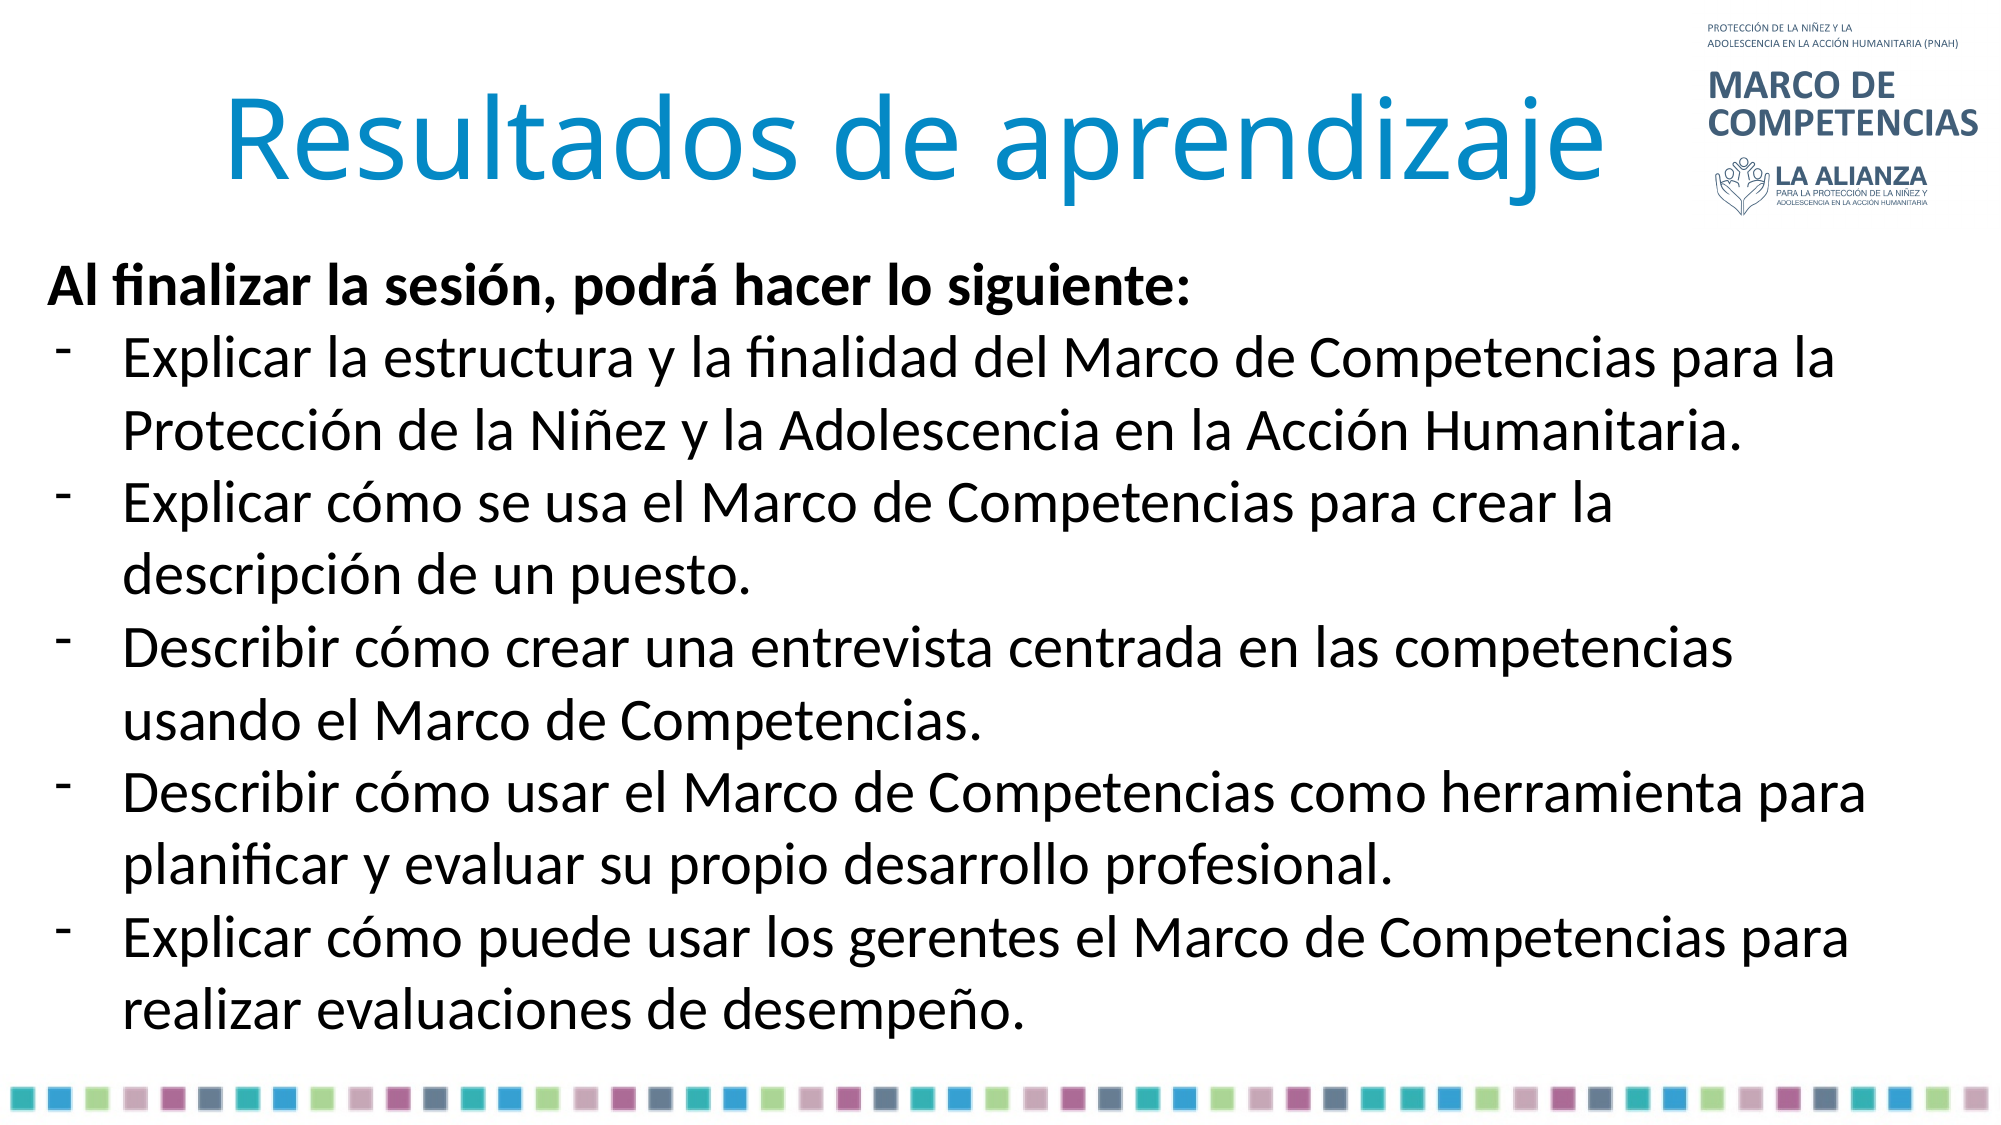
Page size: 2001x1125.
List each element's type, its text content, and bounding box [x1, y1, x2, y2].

picture [1691, 0, 2000, 229]
subtitle Al finalizar la sesión, podrá hacer lo siguiente: Explicar la estructura y la finalidad del Marco de Competencias para la Protección de la Niñez y la Adolescencia en la Acción Humanitaria. Explicar cómo se usa el Marco de Competencias para crear la descripción de un puesto. Describir cómo crear una entrevista centrada en las competencias usando el Marco de Competencias. Describir cómo usar el Marco de Competencias como herramienta para planificar y evaluar su propio desarrollo profesional. Explicar cómo puede usar los gerentes el Marco de Competencias para realizar evaluaciones de desempeño. [32, 237, 1895, 1050]
picture [0, 1074, 2000, 1125]
title Resultados de aprendizaje [165, 67, 1666, 212]
